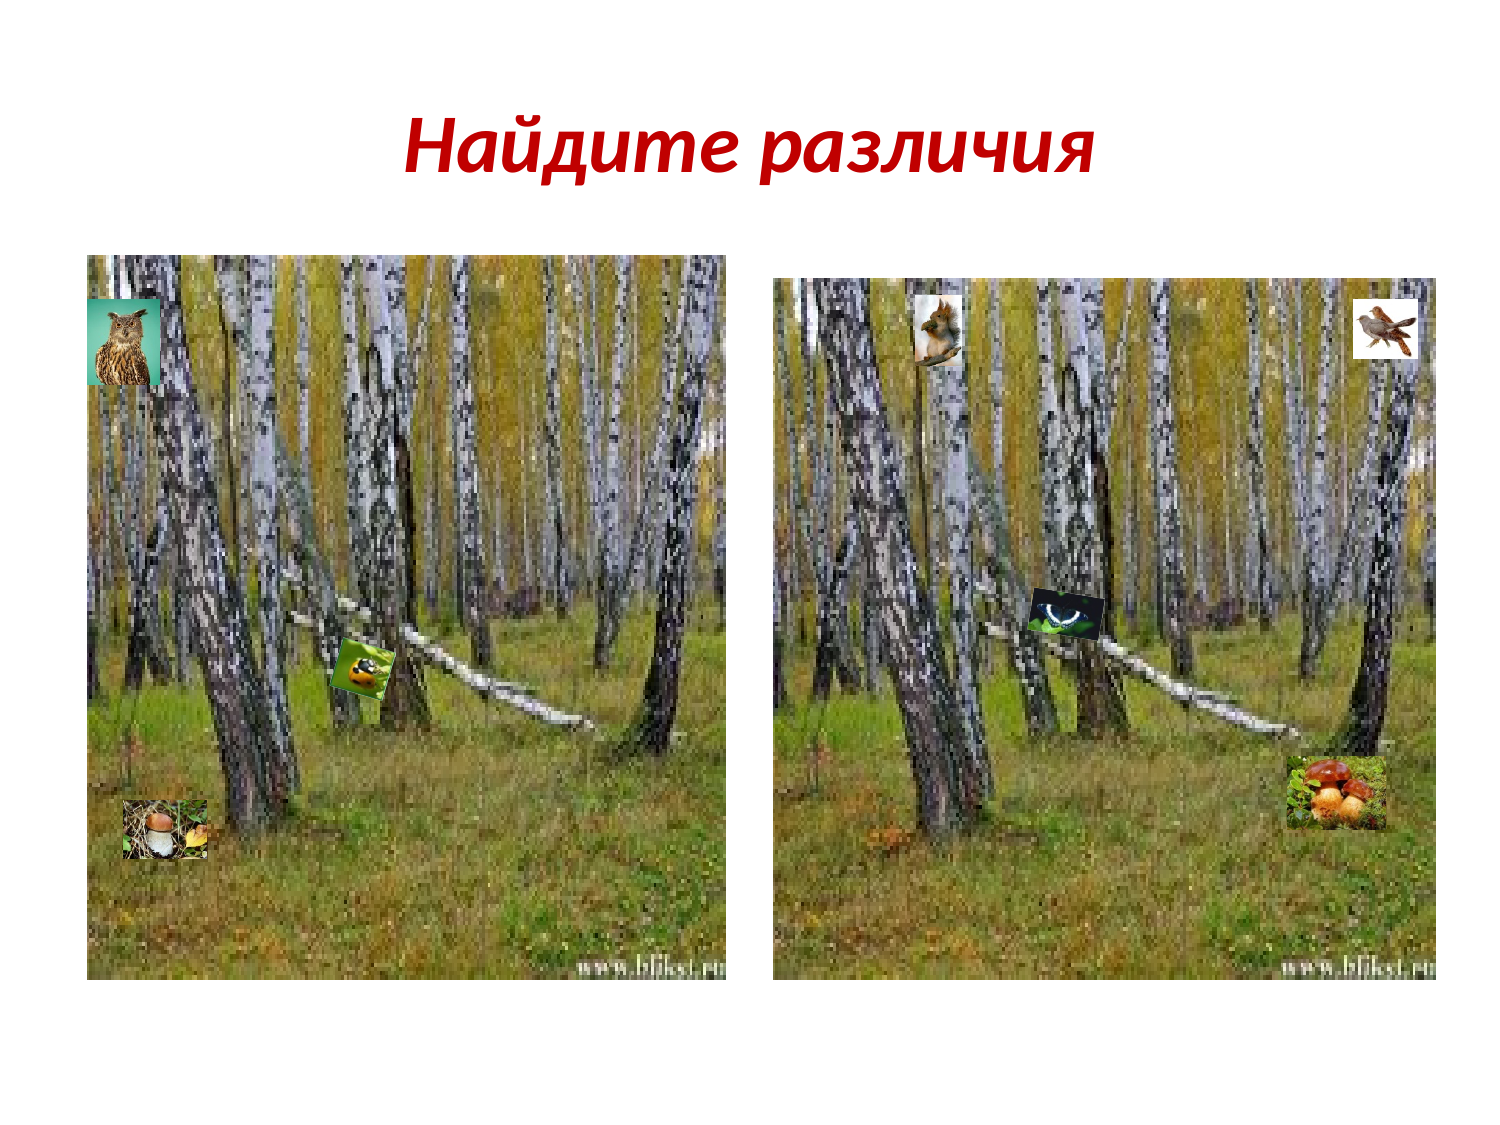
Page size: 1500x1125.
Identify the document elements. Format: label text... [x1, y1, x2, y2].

picture [773, 278, 1436, 981]
picture [87, 255, 727, 981]
title Найдите различия [75, 45, 1425, 233]
